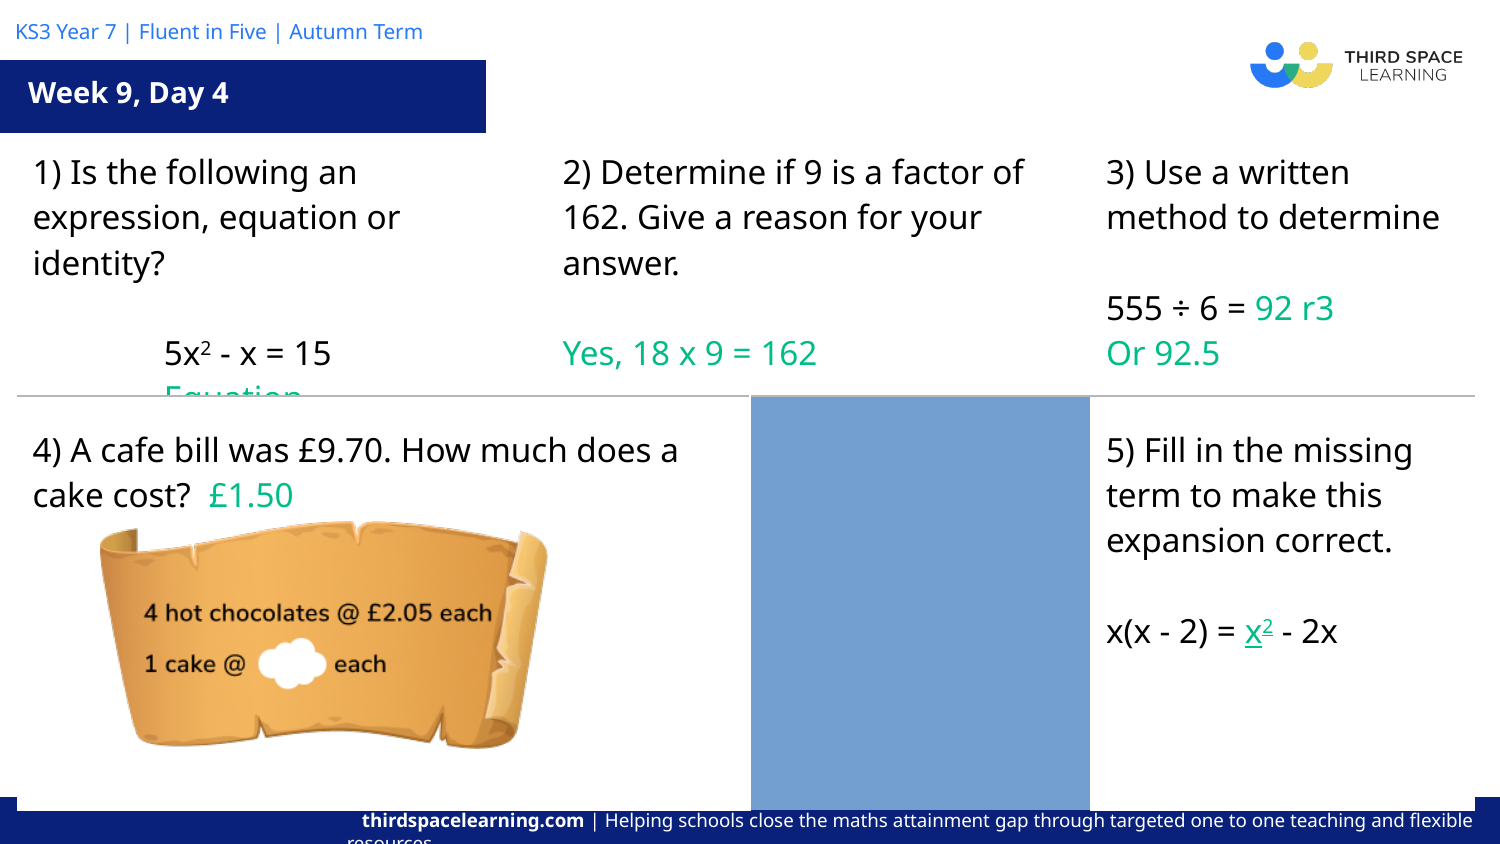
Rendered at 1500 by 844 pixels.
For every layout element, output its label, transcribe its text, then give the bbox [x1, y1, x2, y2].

table_cell 4) A cafe bill was £9.70. How much does a cake cost? £1.50 [19, 397, 749, 810]
table_cell 5) Fill in the missing term to make this expansion correct. x(x - 2) = x2 - 2x [1092, 397, 1474, 810]
table_header 2) Determine if 9 is a factor of 162. Give a reason for your answer. Yes, 18 x 9 = 162 [548, 142, 1090, 395]
picture [100, 521, 548, 750]
picture [1250, 33, 1465, 99]
text_box Week 9, Day 4 [13, 59, 383, 125]
table_header 1) Is the following an expression, equation or identity? 5x2 - x = 15 Equation [19, 142, 547, 395]
table_header 3) Use a written method to determine 555 ÷ 6 = 92 r3 Or 92.5 [1092, 142, 1474, 395]
